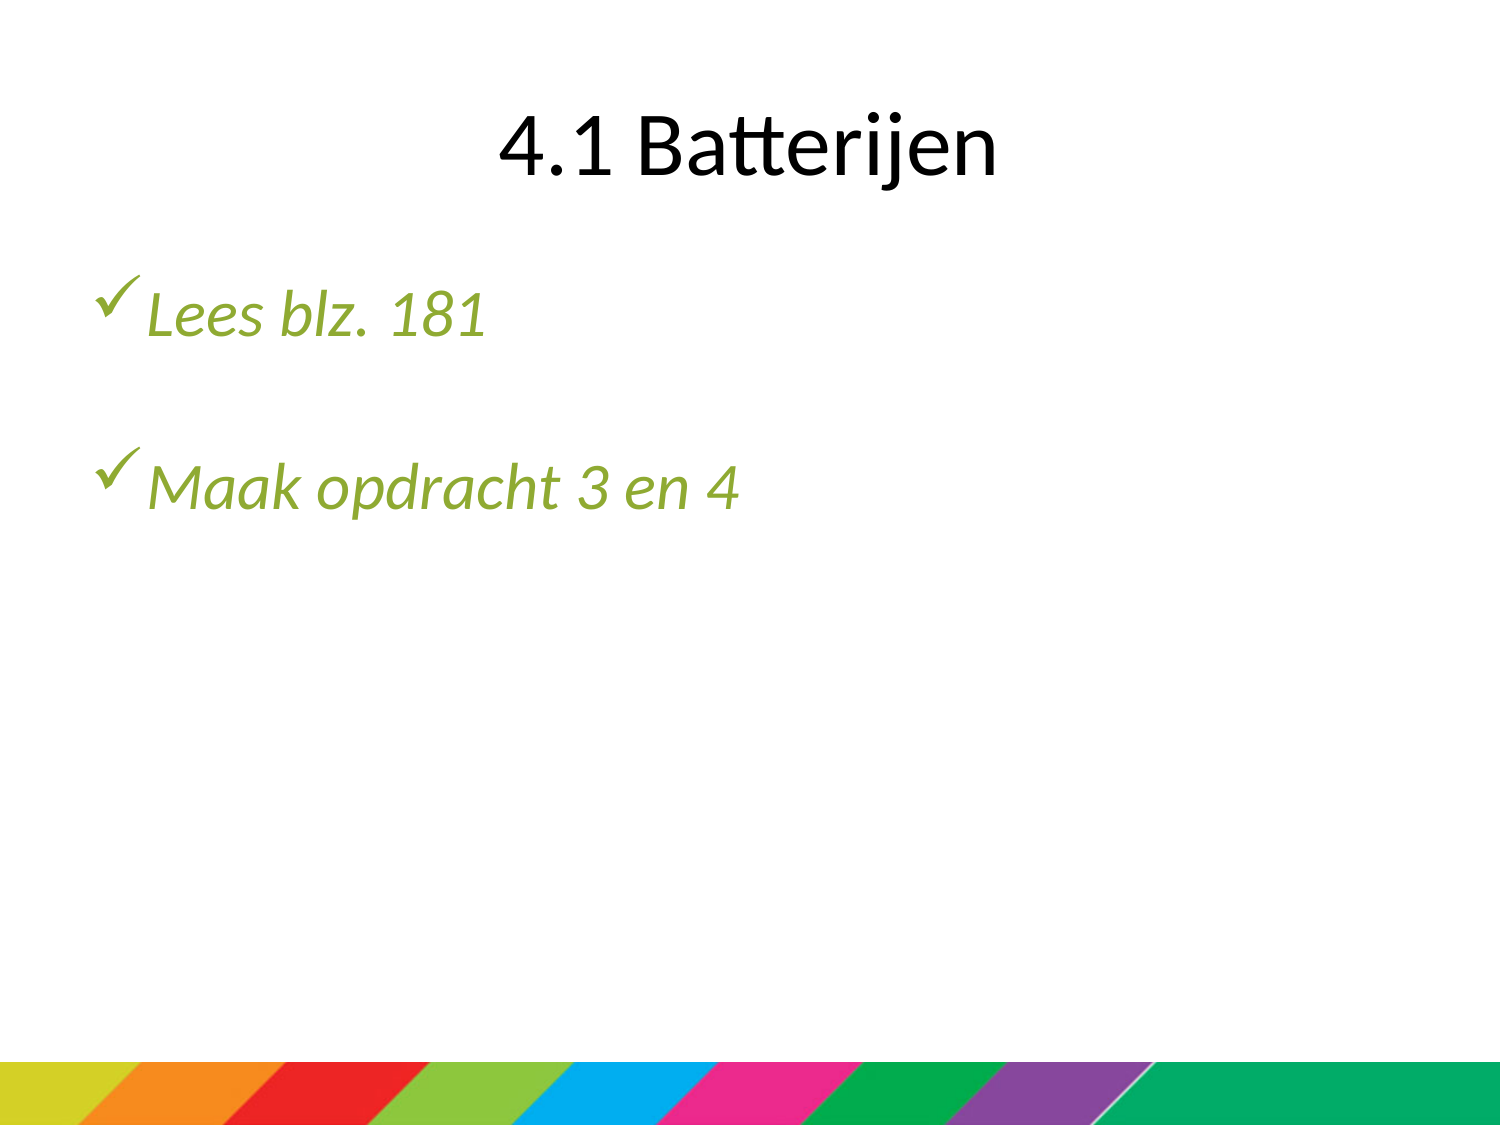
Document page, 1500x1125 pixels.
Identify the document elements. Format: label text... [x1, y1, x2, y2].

picture [0, 1062, 574, 1125]
list Lees blz. 181 Maak opdracht 3 en 4 [75, 262, 1425, 1005]
title 4.1 Batterijen [75, 45, 1425, 233]
picture [656, 1062, 1500, 1125]
